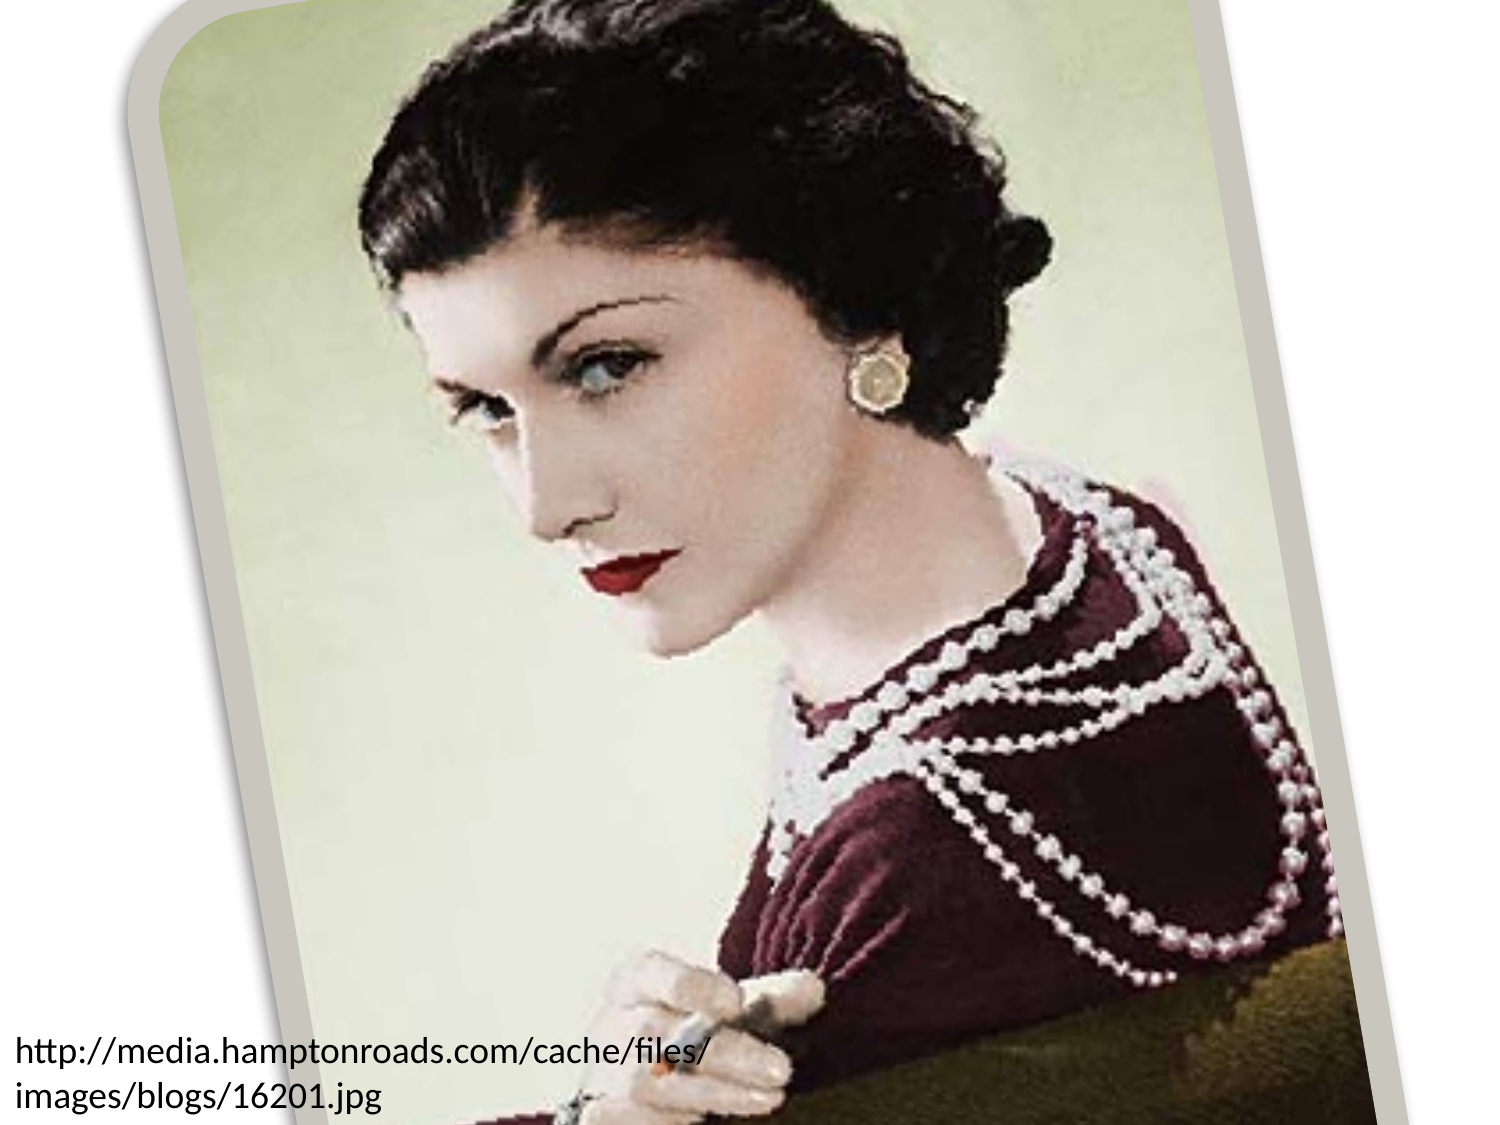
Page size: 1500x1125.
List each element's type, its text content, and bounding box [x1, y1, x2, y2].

text_box http://media.hamptonroads.com/cache/files/images/blogs/16201.jpg [0, 1018, 242, 1124]
picture [159, 0, 1377, 1125]
